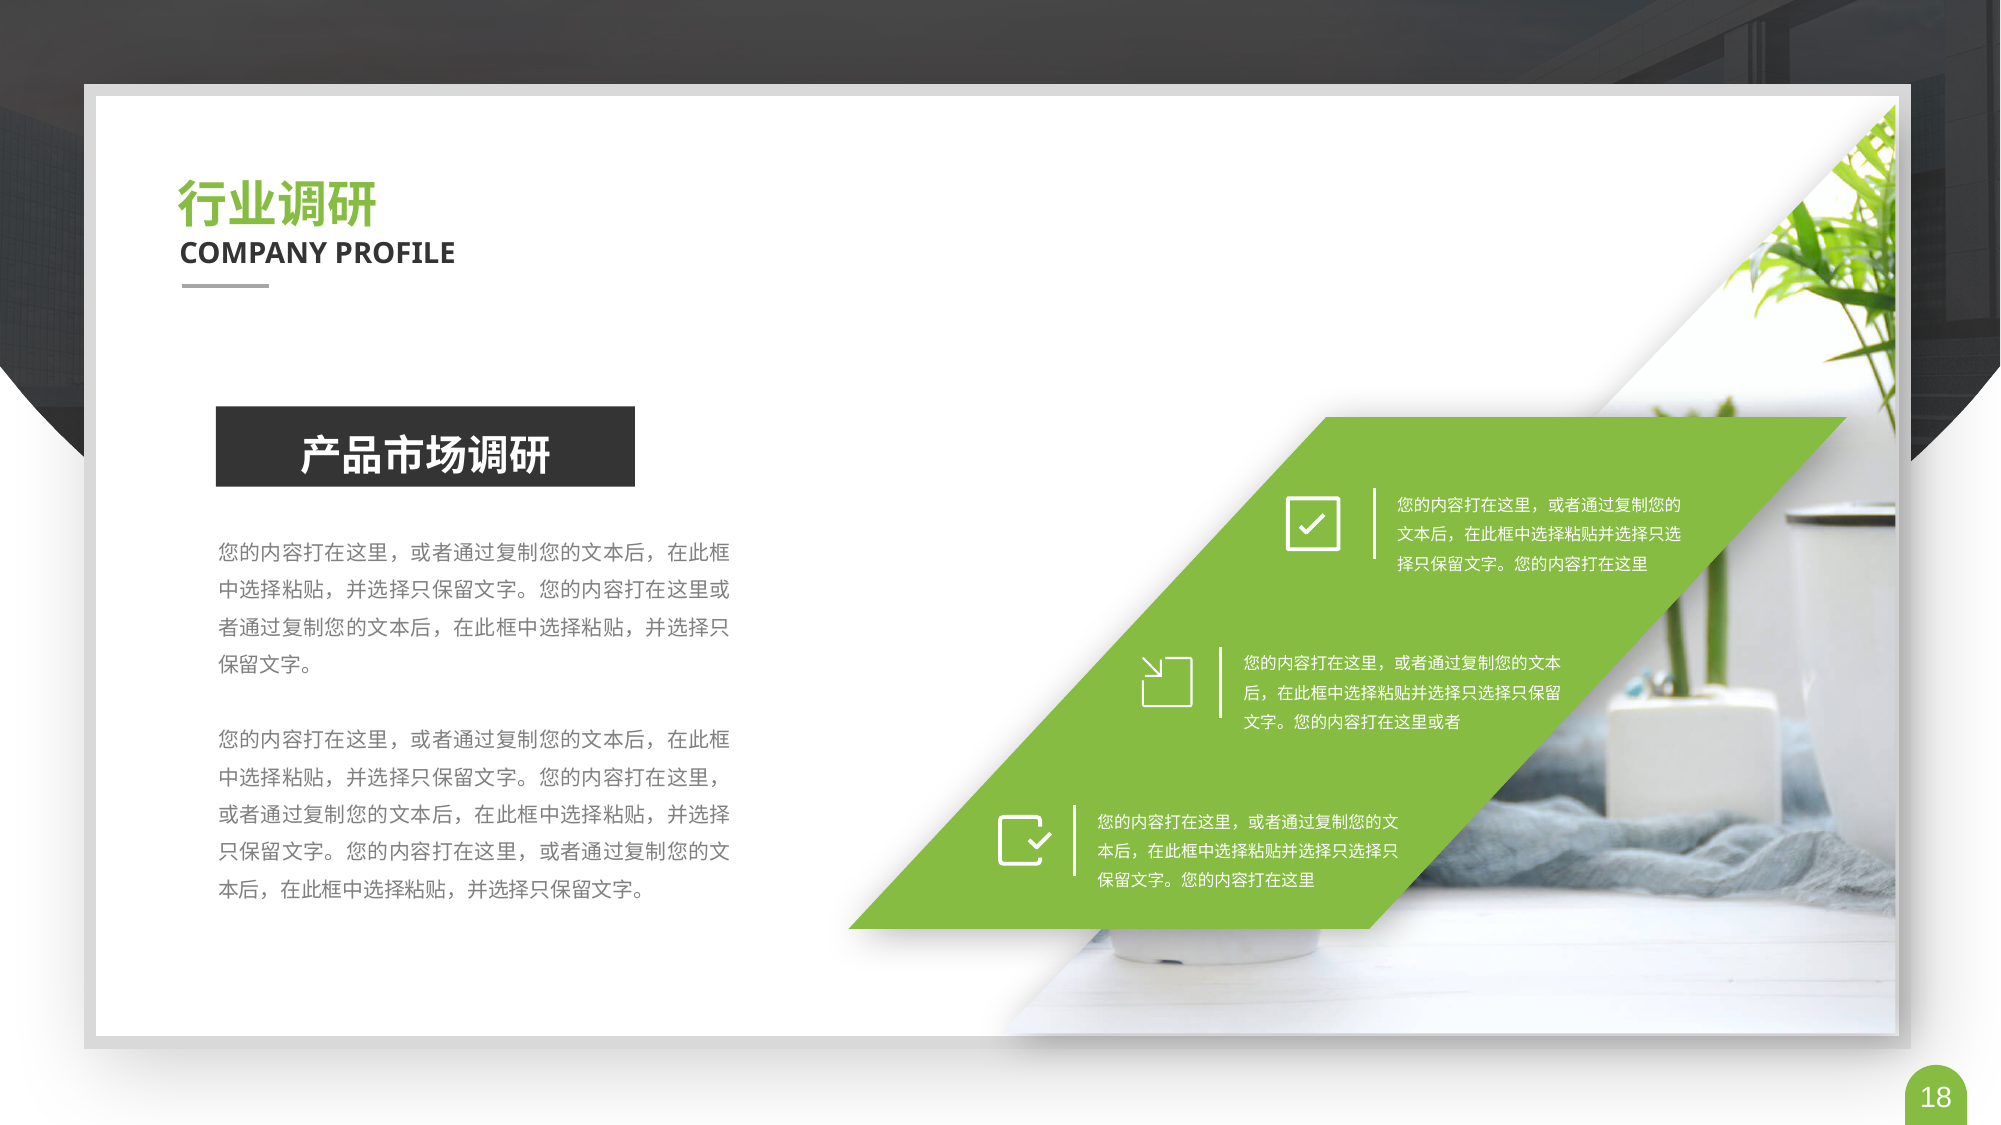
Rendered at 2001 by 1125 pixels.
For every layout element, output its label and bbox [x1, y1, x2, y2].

text_box [162, 146, 749, 312]
text_box [998, 101, 1897, 1035]
text_box [215, 406, 731, 906]
text_box [848, 417, 1847, 929]
